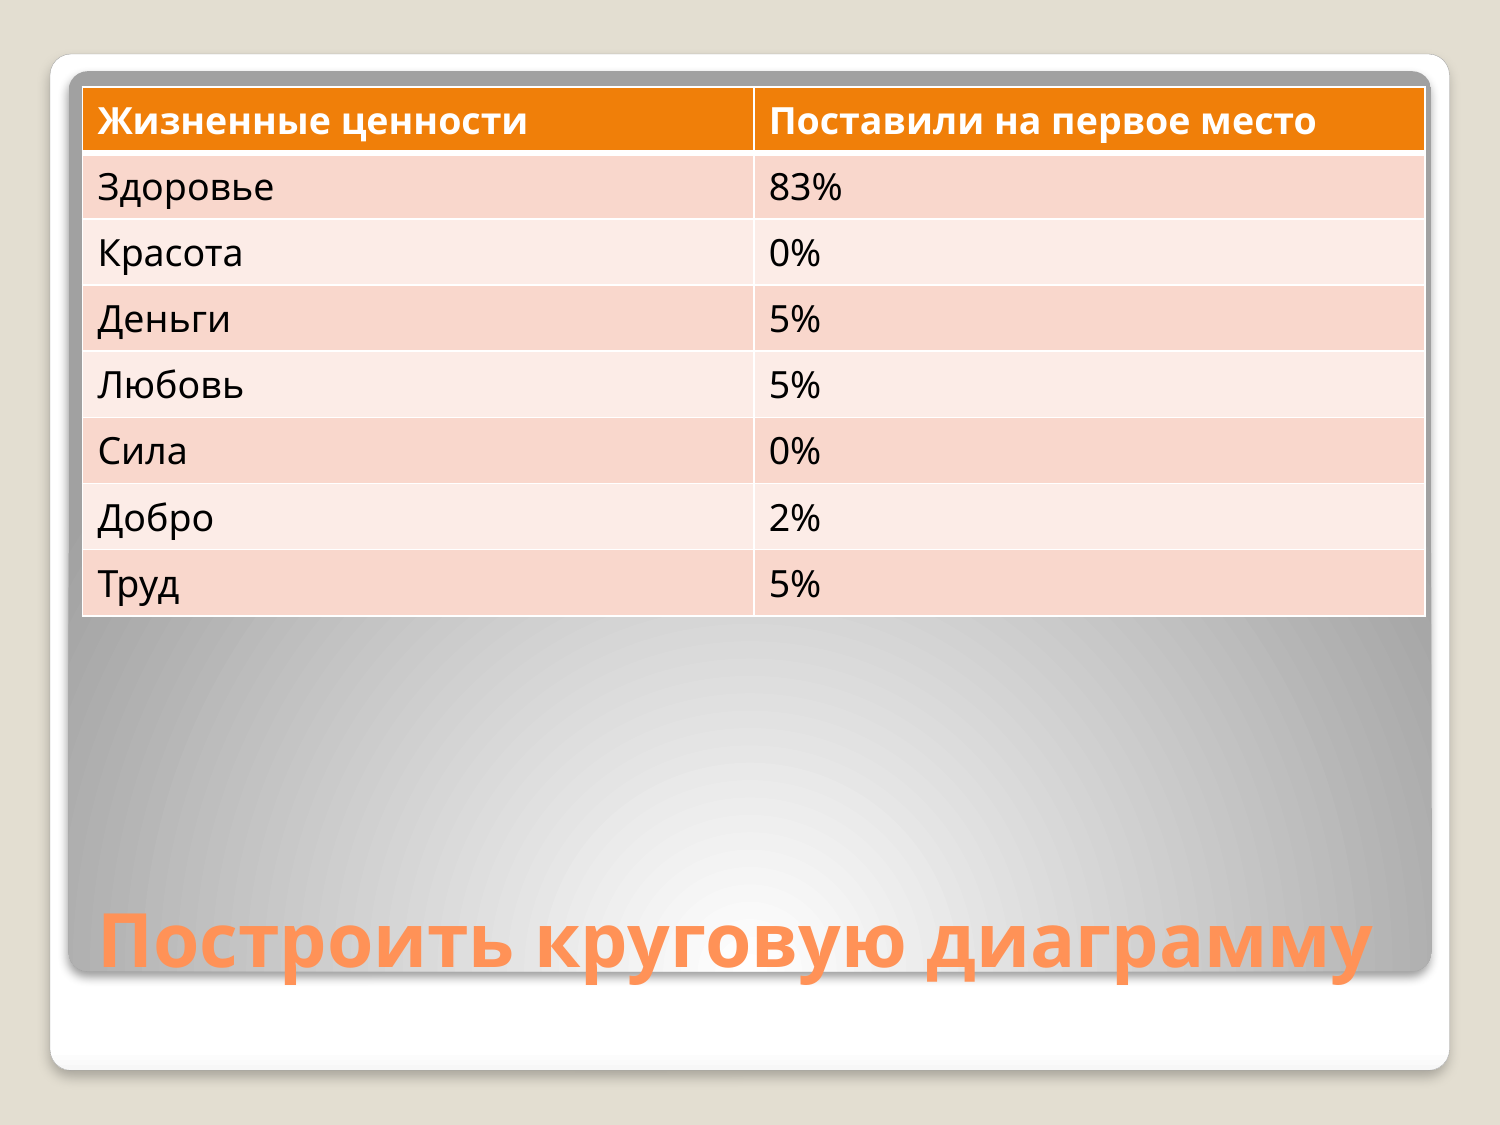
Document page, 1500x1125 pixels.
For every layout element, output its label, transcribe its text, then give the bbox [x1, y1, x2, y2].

table_cell 2% [755, 484, 1424, 549]
table_cell Любовь [83, 352, 753, 417]
table_cell Сила [83, 418, 753, 483]
table_cell 5% [755, 286, 1424, 350]
table_cell 5% [755, 352, 1424, 417]
table_cell 83% [755, 156, 1424, 218]
table_cell 5% [755, 550, 1424, 615]
table_header Поставили на первое место [755, 88, 1424, 150]
table_cell Красота [83, 220, 753, 284]
table_header Жизненные ценности [83, 88, 753, 150]
table_cell Деньги [83, 286, 753, 350]
table_cell Здоровье [83, 156, 753, 218]
table_cell 0% [755, 220, 1424, 284]
title Построить круговую диаграмму [82, 817, 1425, 990]
table_cell Труд [83, 550, 753, 615]
table_cell 0% [755, 418, 1424, 483]
table_cell Добро [83, 484, 753, 549]
